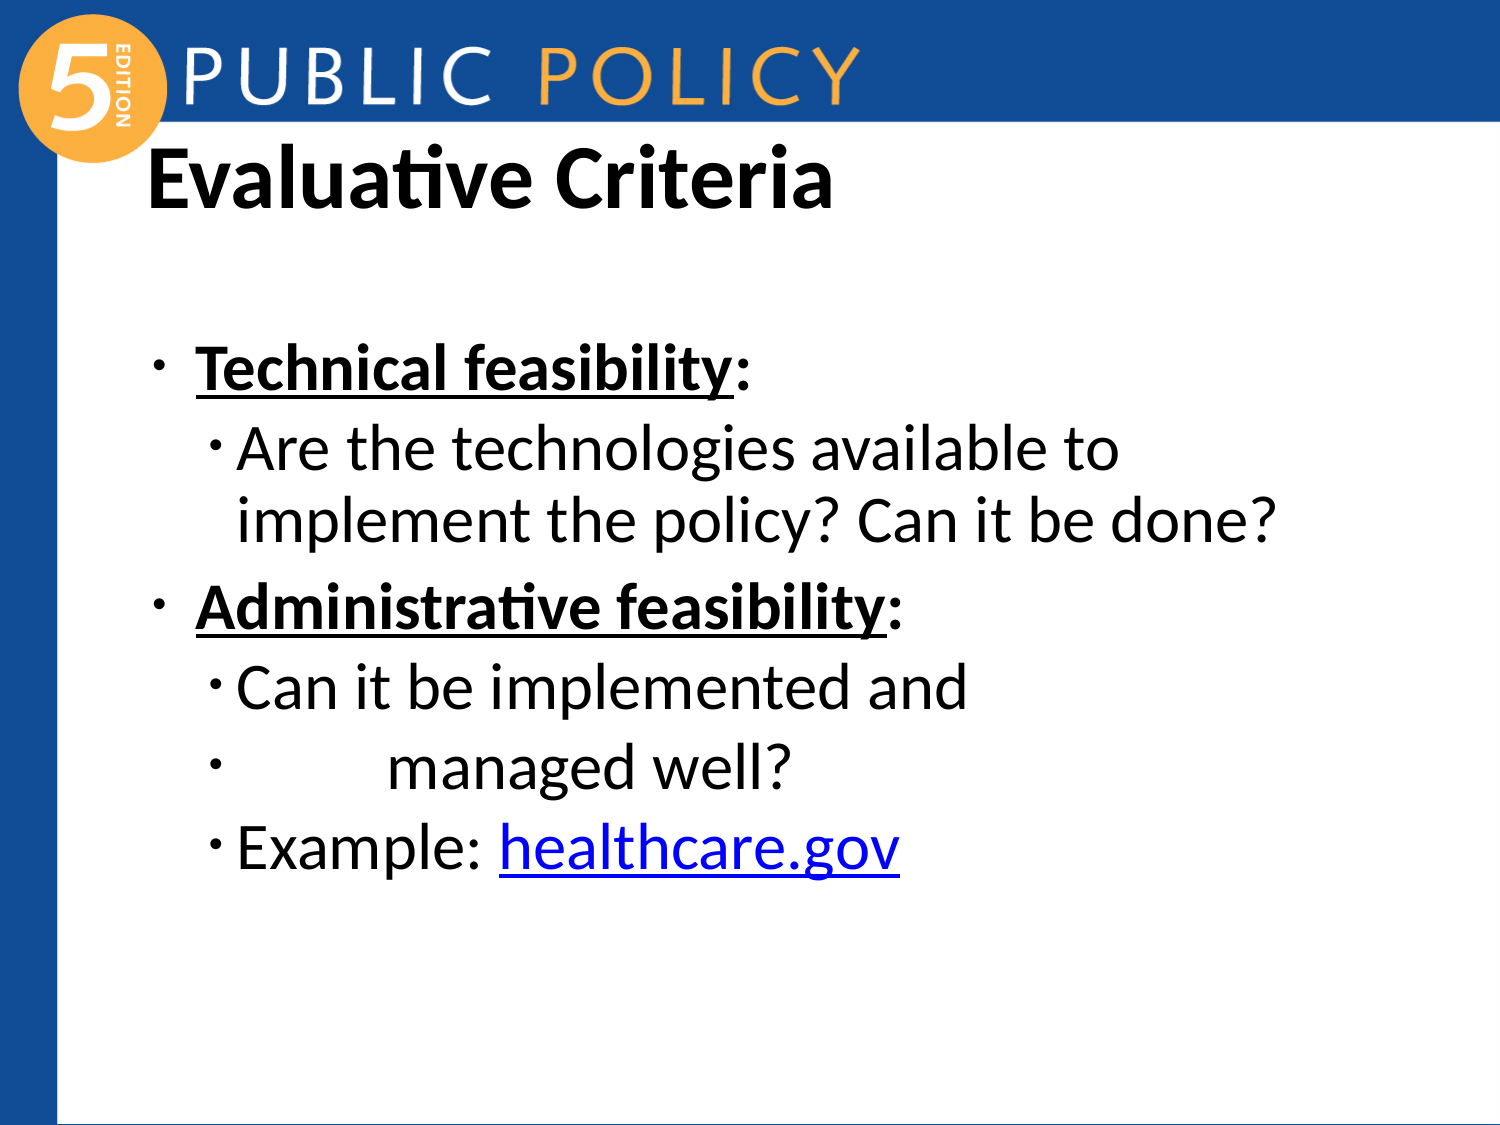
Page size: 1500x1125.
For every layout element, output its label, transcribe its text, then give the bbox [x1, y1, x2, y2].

picture [0, 0, 1500, 1125]
title Evaluative Criteria [131, 70, 1426, 288]
list Technical feasibility: Are the technologies available to implement the policy? Can it be done? Administrative feasibility: Can it be implemented and managed well? Example: healthcare.gov [137, 324, 1413, 950]
